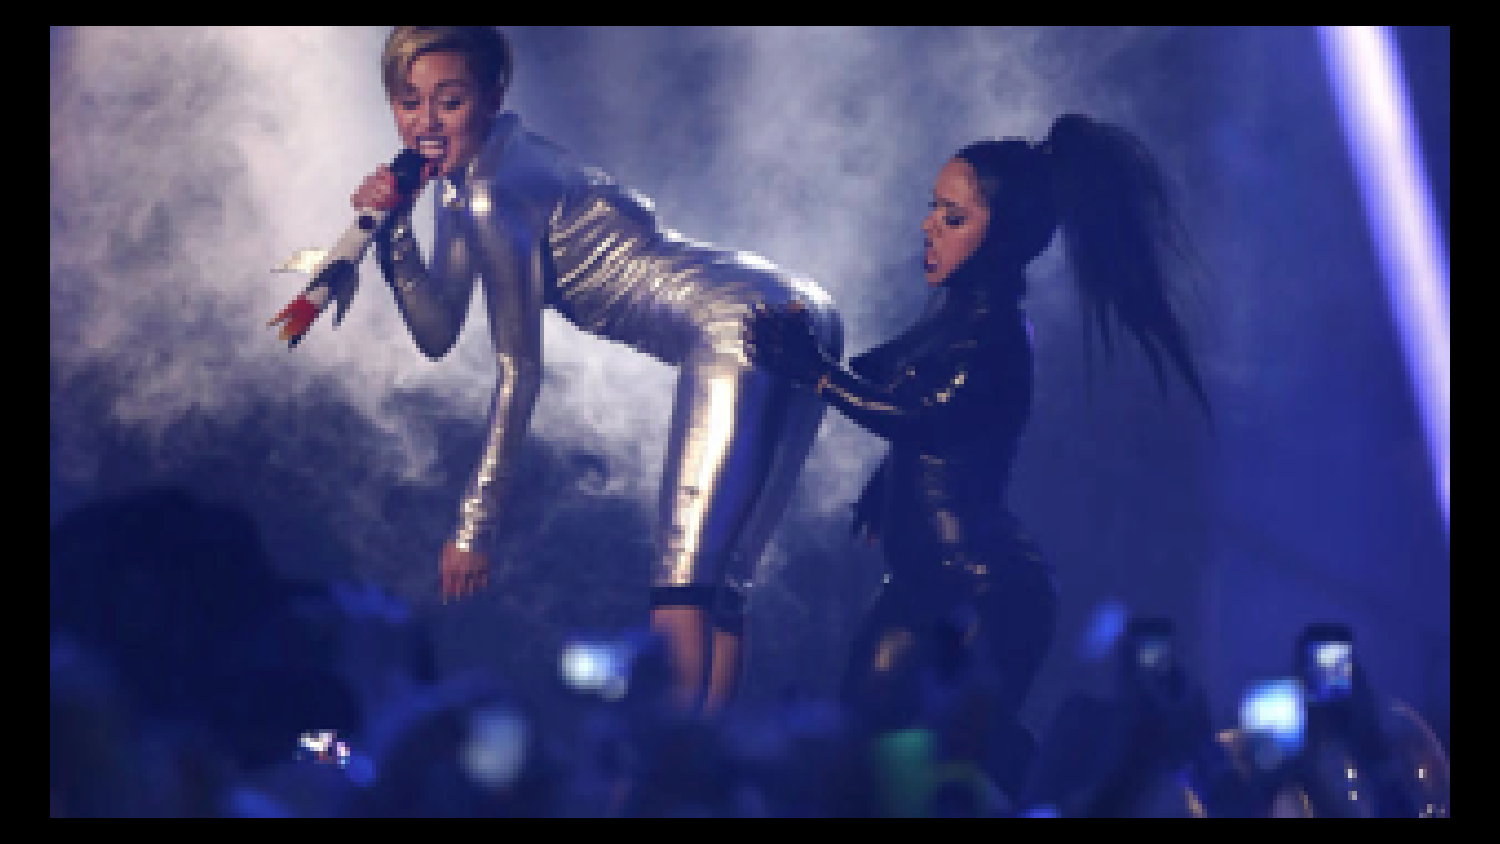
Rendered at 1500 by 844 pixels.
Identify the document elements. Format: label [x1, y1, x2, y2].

picture [49, 26, 1451, 818]
